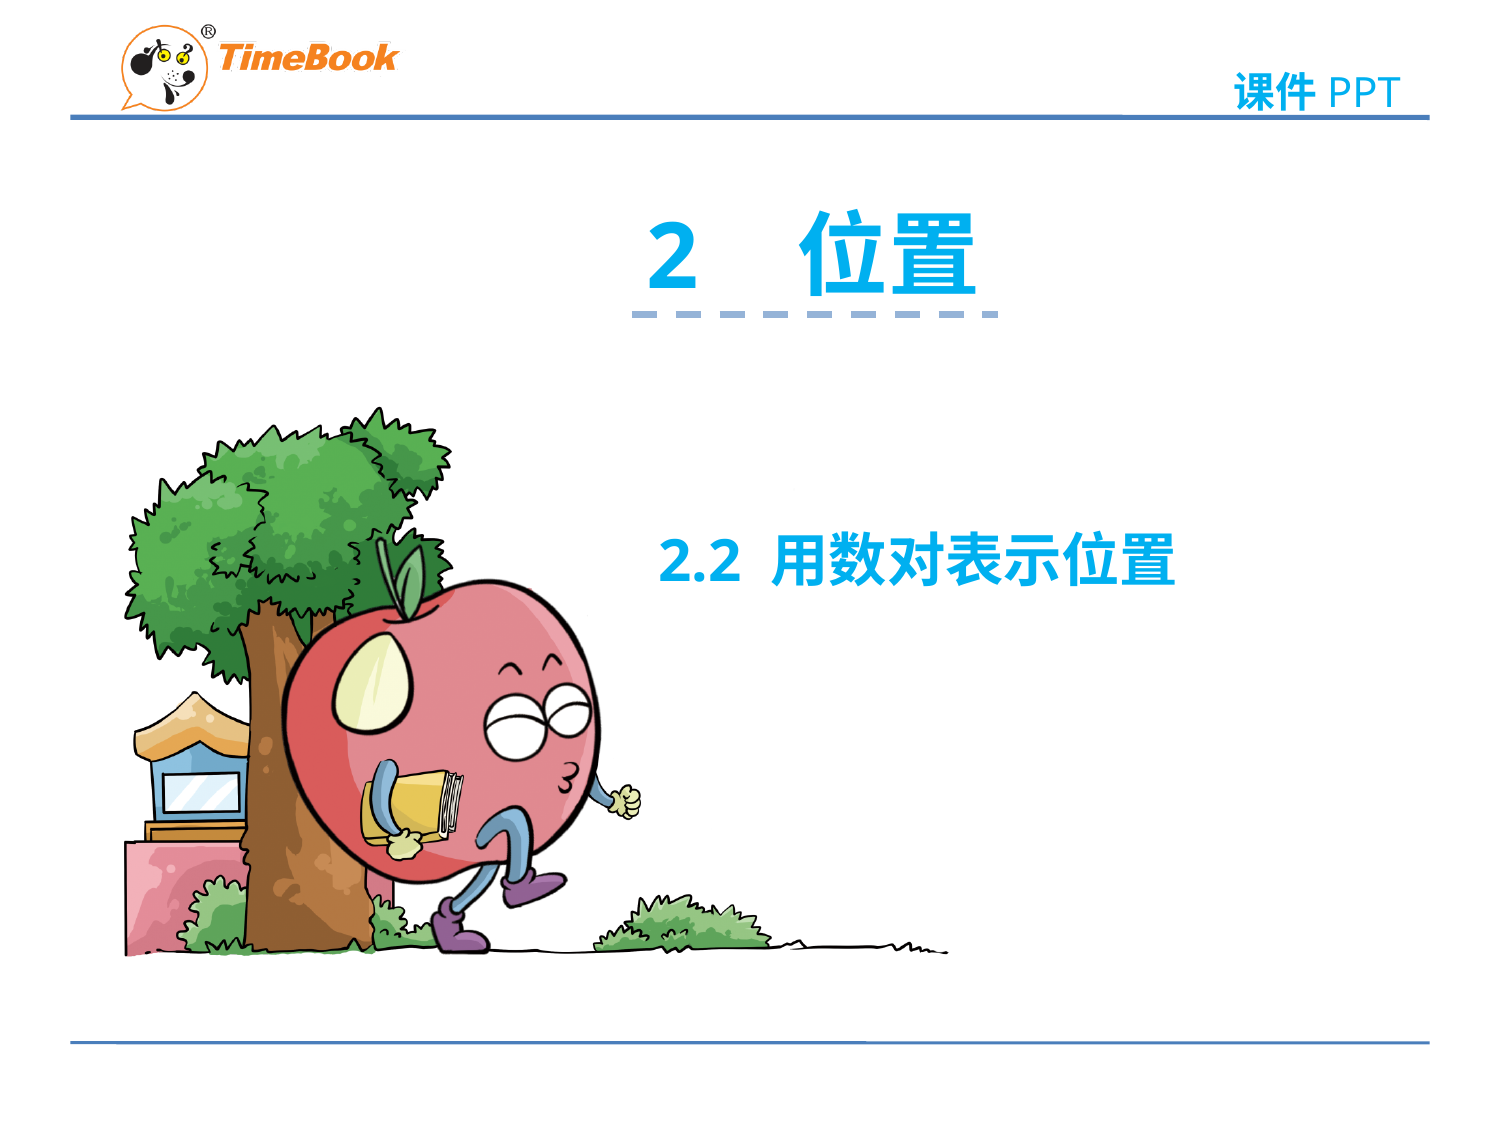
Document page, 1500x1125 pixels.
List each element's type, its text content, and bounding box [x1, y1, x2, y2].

text_box 2 位置 [631, 189, 1152, 315]
picture [118, 22, 408, 113]
text_box 2.2 用数对表示位置 [965, 515, 1258, 601]
picture [111, 396, 961, 976]
